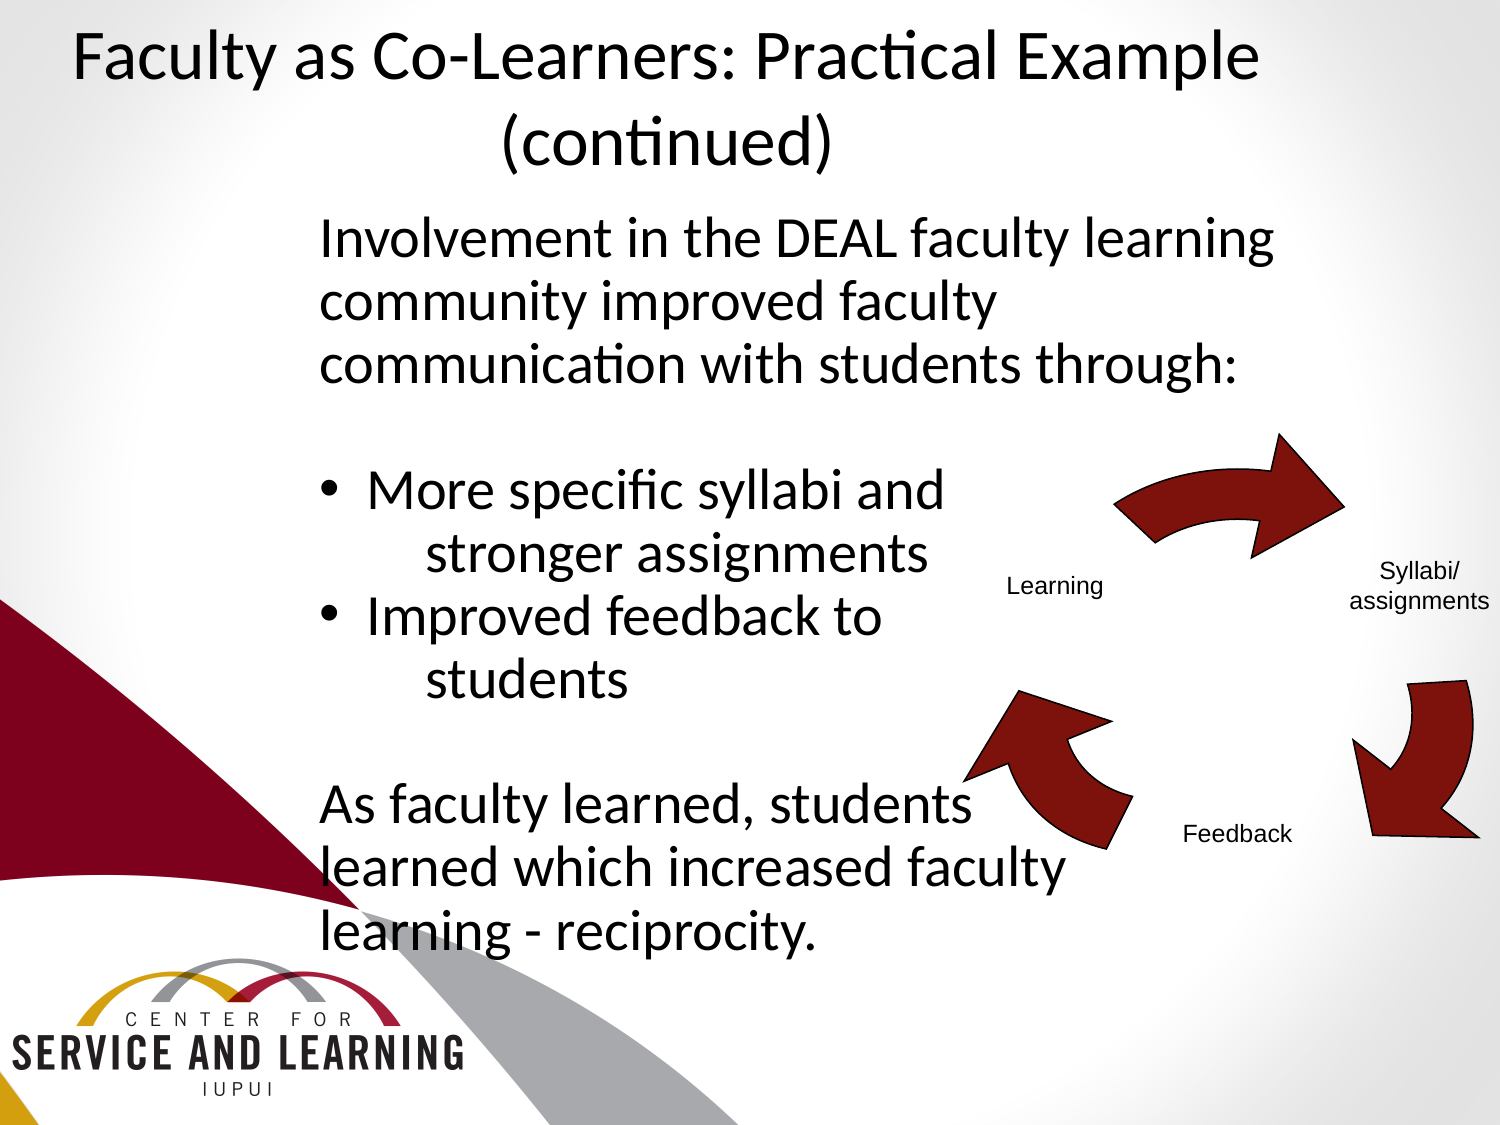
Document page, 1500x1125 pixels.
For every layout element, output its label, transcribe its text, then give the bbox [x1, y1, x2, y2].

text_box Involvement in the DEAL faculty learning community improved faculty communication with students through: More specific syllabi and stronger assignments Improved feedback to students As faculty learned, students learned which increased faculty learning - reciprocity. [304, 199, 1343, 970]
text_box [974, 435, 1500, 899]
picture [0, 0, 1500, 1125]
title Faculty as Co-Learners: Practical Example (continued) [0, 0, 1343, 188]
